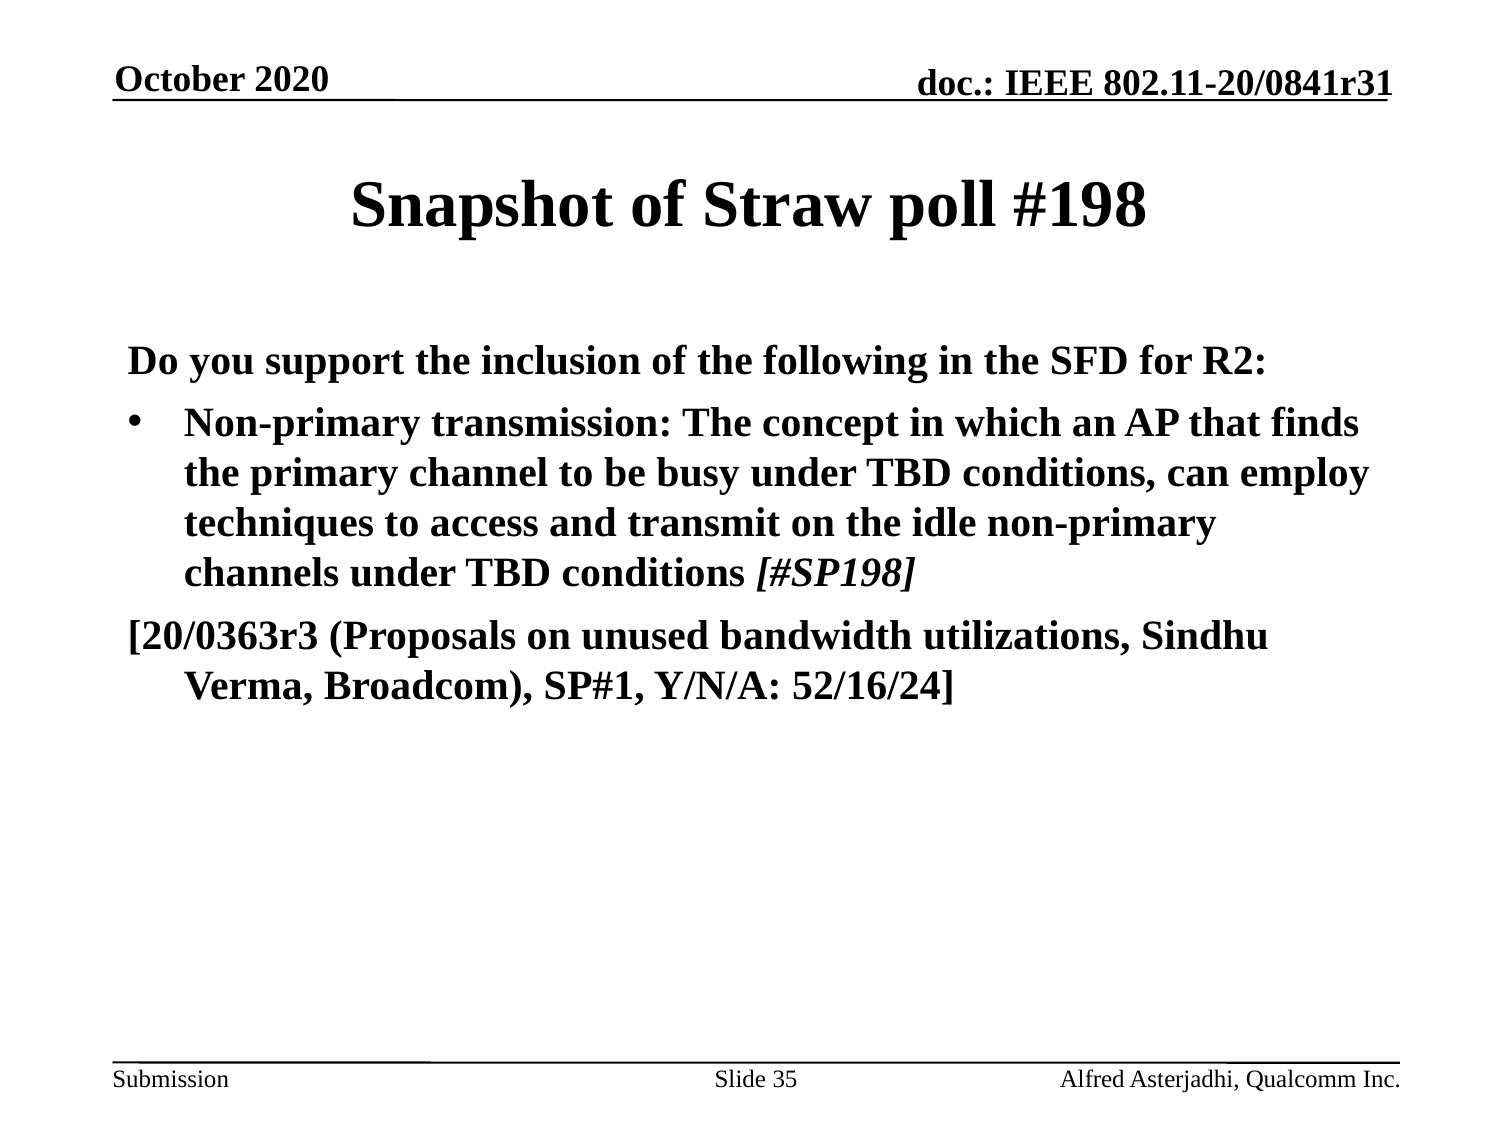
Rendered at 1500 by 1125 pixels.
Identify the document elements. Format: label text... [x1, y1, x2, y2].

slide_number Slide 35 [712, 1061, 800, 1123]
list Do you support the inclusion of the following in the SFD for R2: Non-primary transmission: The concept in which an AP that finds the primary channel to be busy under TBD conditions, can employ techniques to access and transmit on the idle non-primary channels under TBD conditions [#SP198] [20/0363r3 (Proposals on unused bandwidth utilizations, Sindhu Verma, Broadcom), SP#1, Y/N/A: 52/16/24] [112, 324, 1388, 1000]
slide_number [114, 54, 423, 100]
title Snapshot of Straw poll #198 [112, 112, 1388, 288]
footer Alfred Asterjadhi, Qualcomm Inc. [878, 1061, 1402, 1093]
